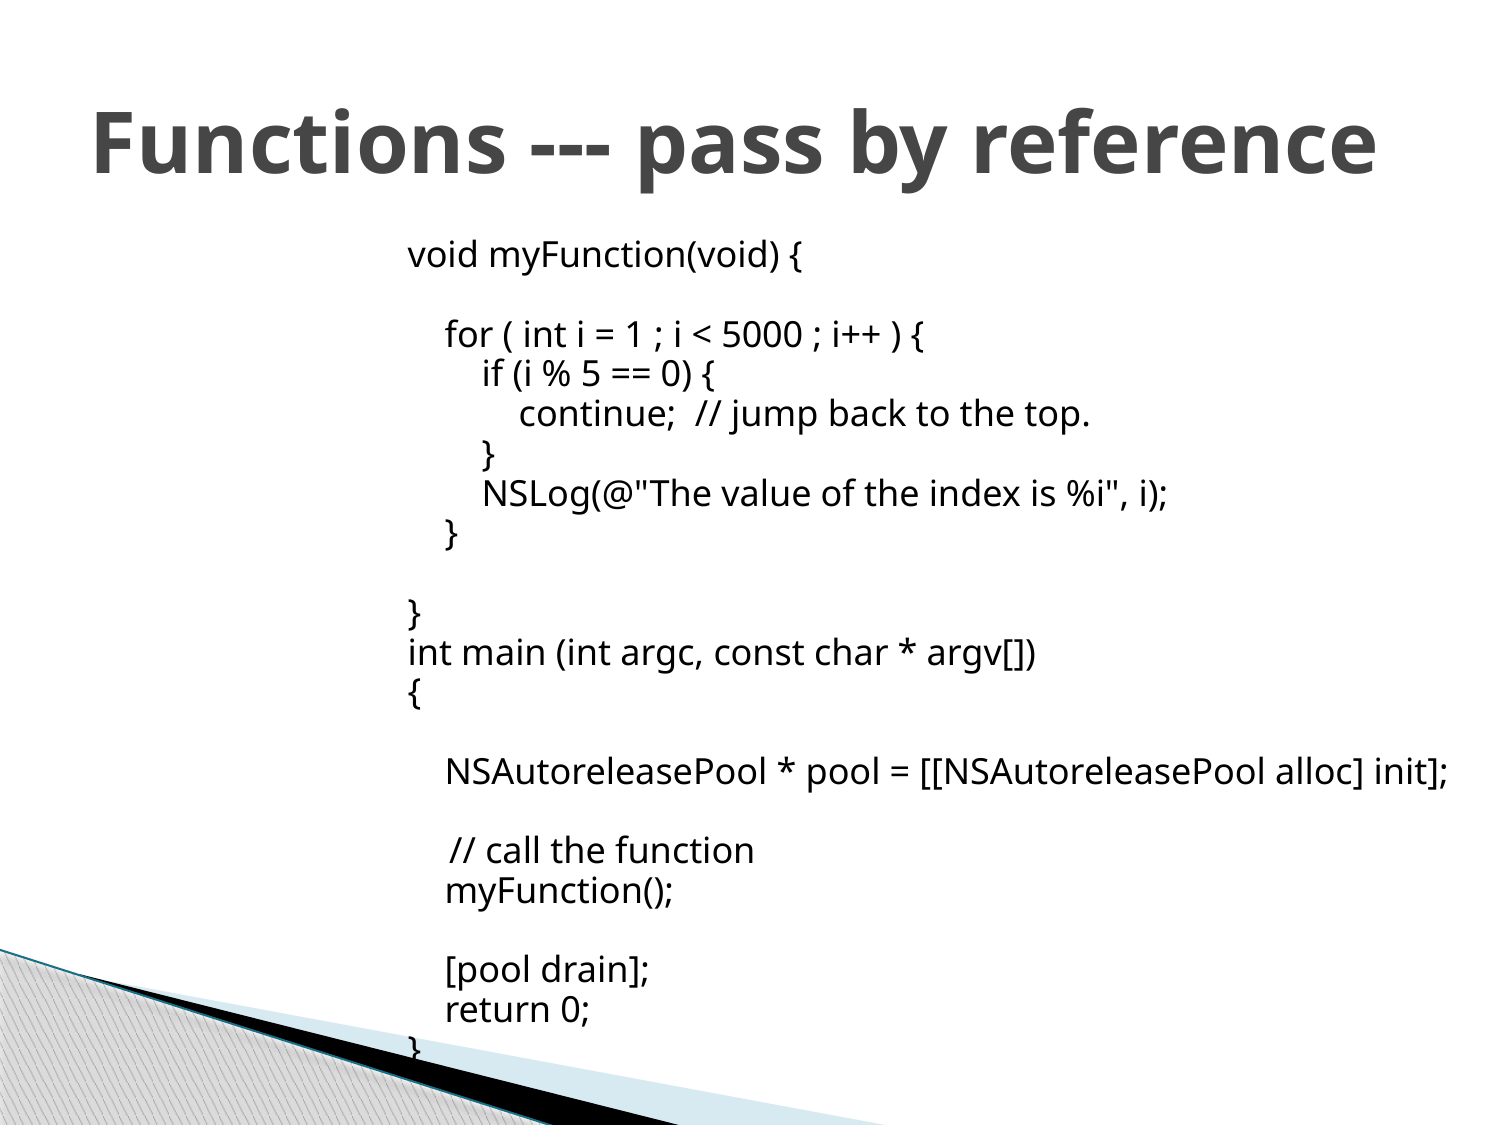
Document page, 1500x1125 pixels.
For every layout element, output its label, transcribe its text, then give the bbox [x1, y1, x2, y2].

title Functions --- pass by reference [75, 45, 1413, 233]
list void myFunction(void) { for ( int i = 1 ; i < 5000 ; i++ ) { if (i % 5 == 0) { continue; // jump back to the top. } NSLog(@"The value of the index is %i", i); } } int main (int argc, const char * argv[]) { NSAutoreleasePool * pool = [[NSAutoreleasePool alloc] init]; // call the function myFunction(); [pool drain]; return 0; } [375, 232, 1500, 1125]
